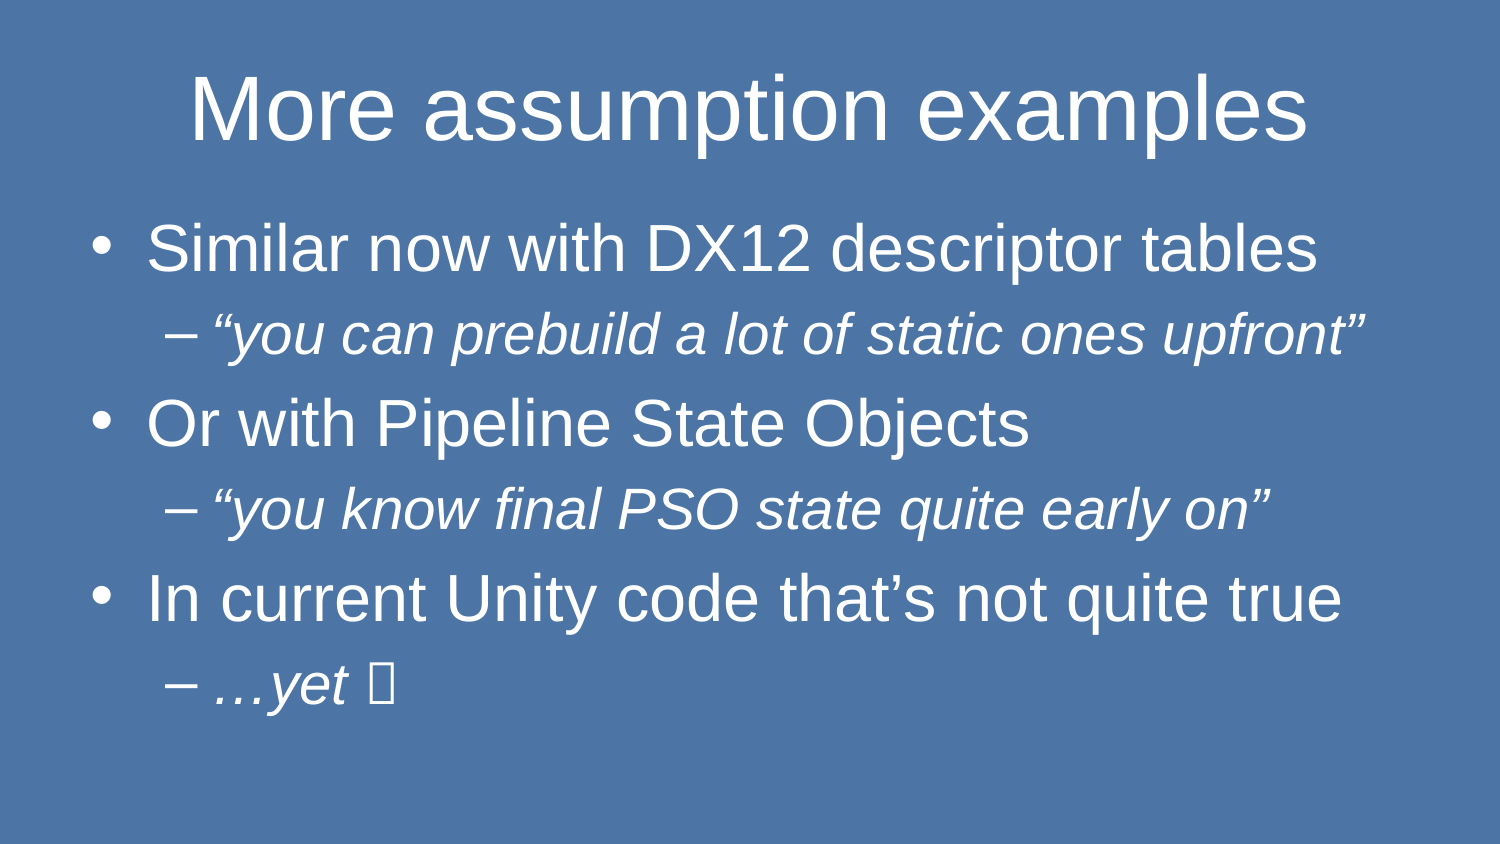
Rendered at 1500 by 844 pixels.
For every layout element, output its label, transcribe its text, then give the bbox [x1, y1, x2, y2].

title More assumption examples [74, 33, 1426, 175]
list Similar now with DX12 descriptor tables “you can prebuild a lot of static ones upfront” Or with Pipeline State Objects “you know final PSO state quite early on” In current Unity code that’s not quite true …yet  [74, 196, 1426, 754]
